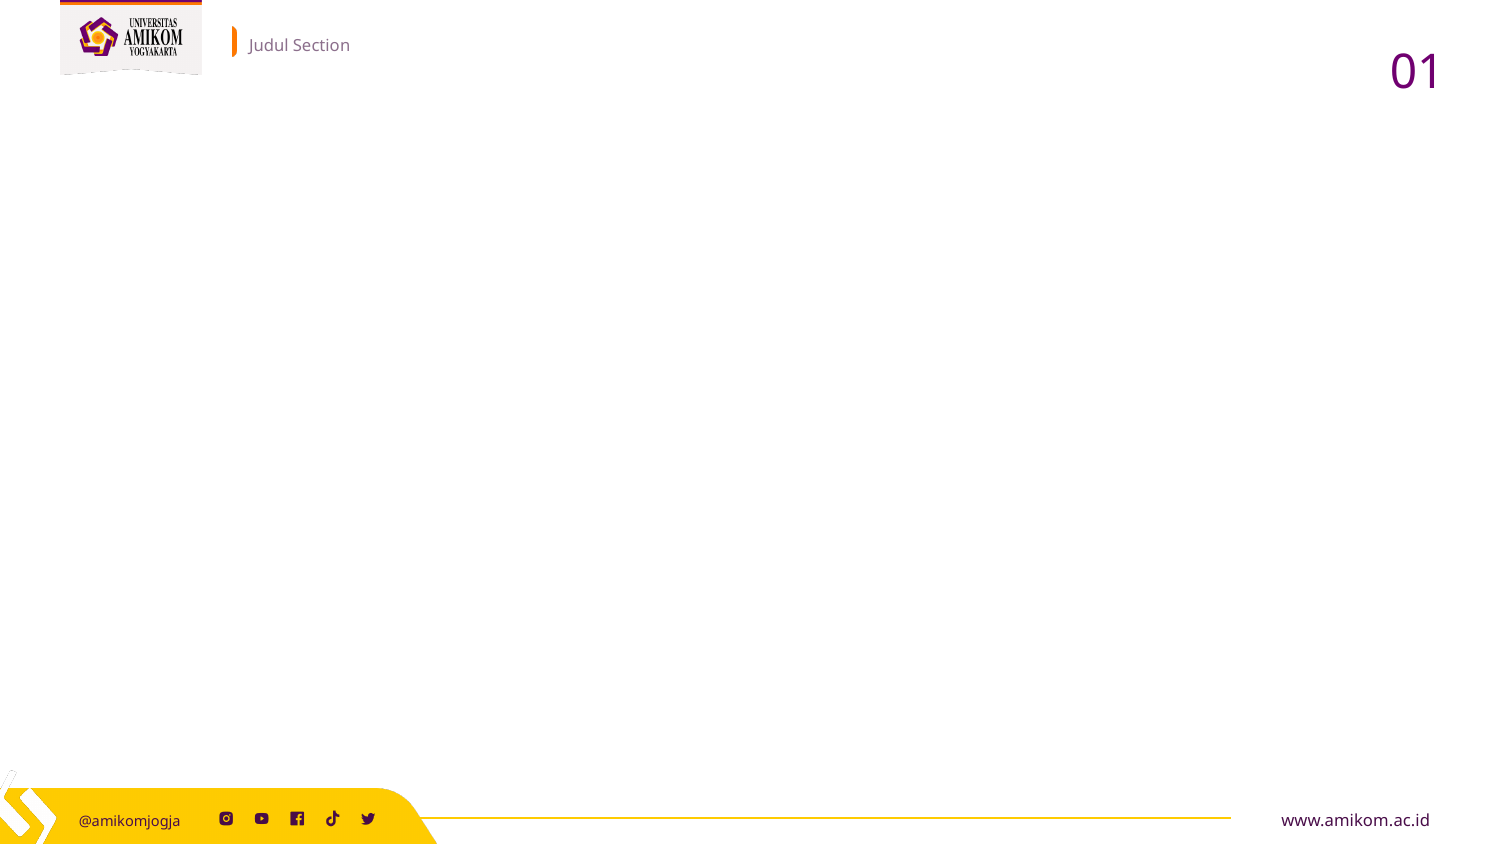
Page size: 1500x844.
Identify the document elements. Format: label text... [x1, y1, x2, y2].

picture [59, 0, 203, 76]
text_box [0, 768, 1231, 844]
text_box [231, 26, 518, 57]
text_box 01 [1389, 24, 1450, 96]
text_box www.amikom.ac.id [1281, 804, 1479, 829]
